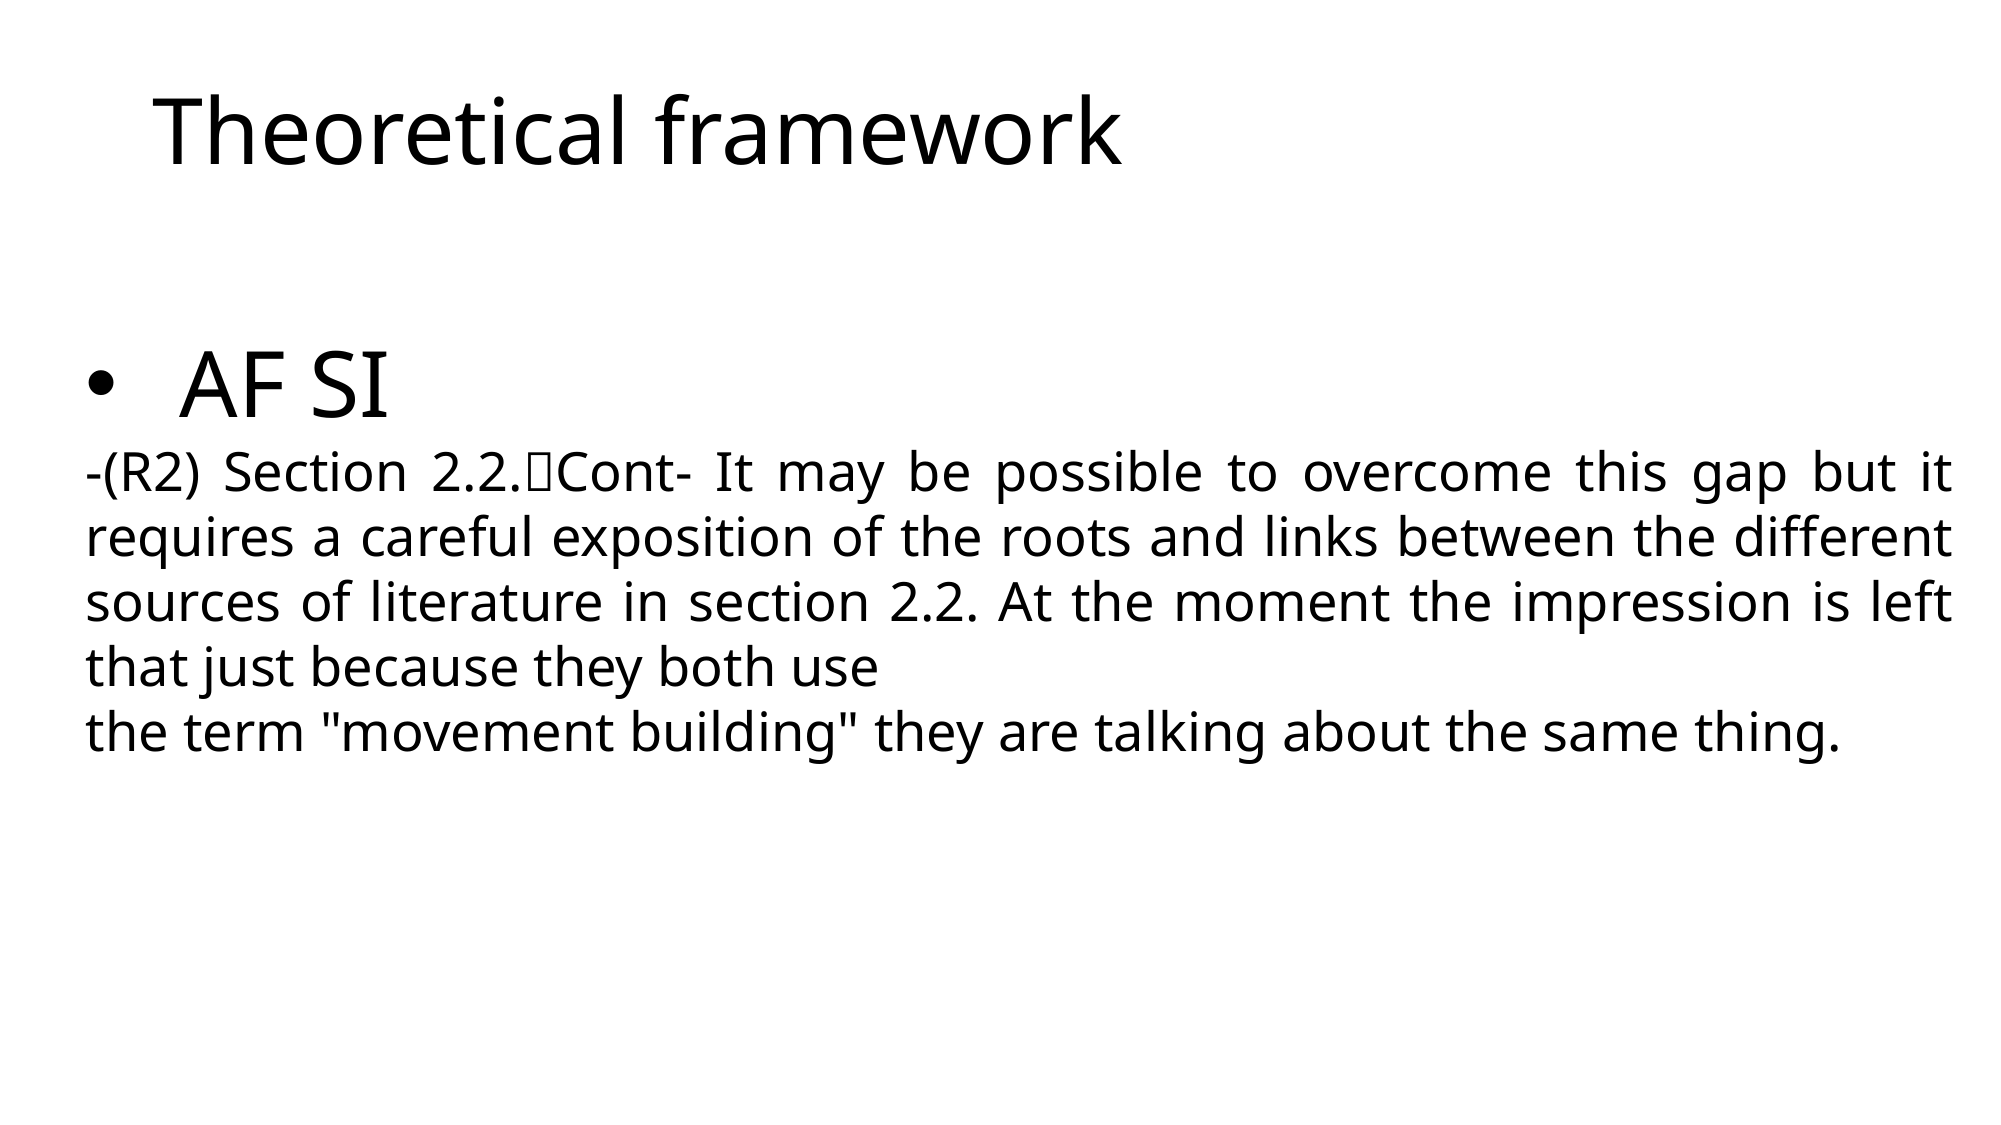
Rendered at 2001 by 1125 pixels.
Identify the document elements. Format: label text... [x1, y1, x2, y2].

title Theoretical framework [137, 59, 1863, 209]
text_box AF SI -(R2) Section 2.2.Cont- It may be possible to overcome this gap but it requires a careful exposition of the roots and links between the different sources of literature in section 2.2. At the moment the impression is left that just because they both use the term "movement building" they are talking about the same thing. [70, 296, 1971, 903]
